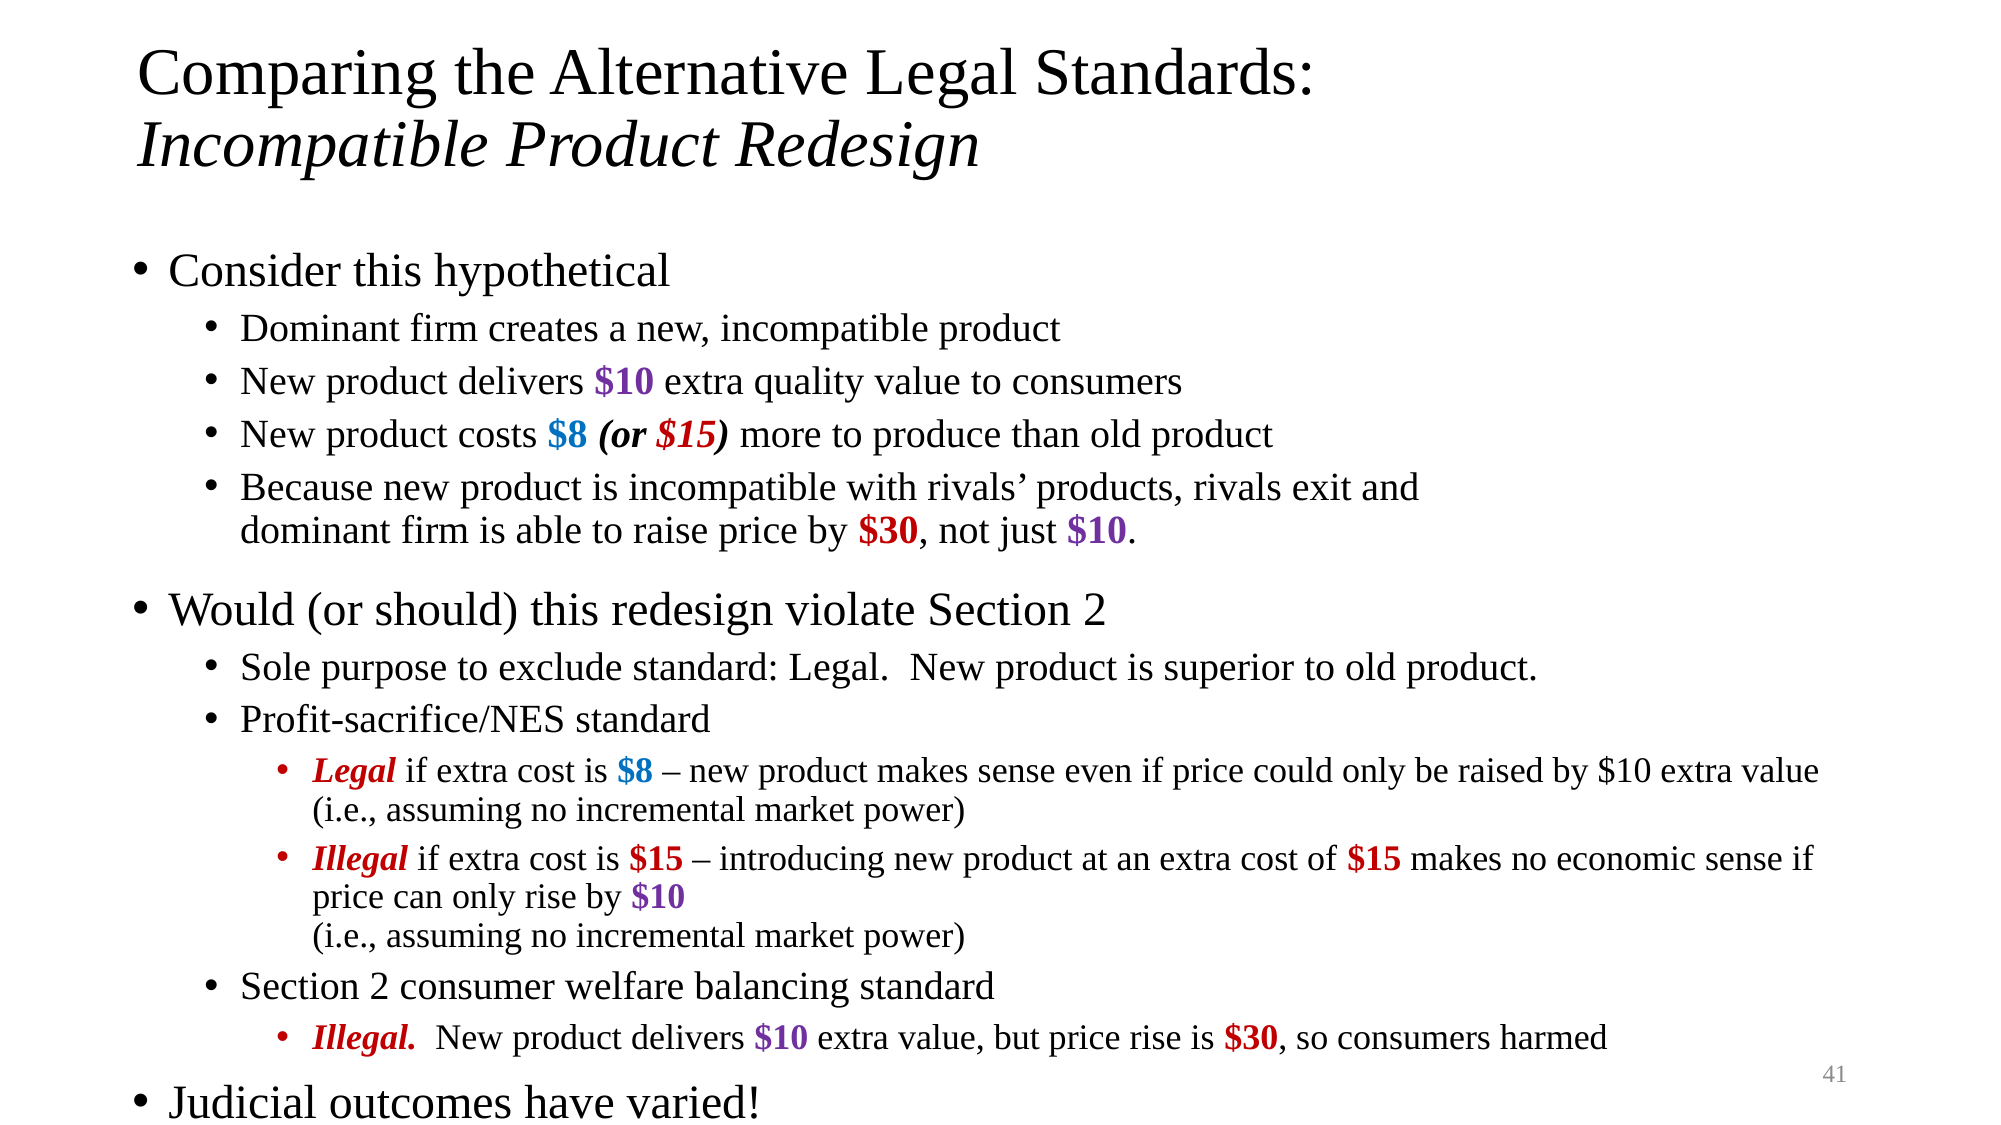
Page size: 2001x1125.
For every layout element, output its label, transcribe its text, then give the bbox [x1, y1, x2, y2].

title Comparing the Alternative Legal Standards: Incompatible Product Redesign [122, 0, 1848, 218]
slide_number 41 [1412, 1042, 1863, 1103]
list Consider this hypothetical Dominant firm creates a new, incompatible product New product delivers $10 extra quality value to consumers New product costs $8 (or $15) more to produce than old product Because new product is incompatible with rivals’ products, rivals exit and dominant firm is able to raise price by $30, not just $10. Would (or should) this redesign violate Section 2 Sole purpose to exclude standard: Legal. New product is superior to old product. Profit-sacrifice/NES standard Legal if extra cost is $8 – new product makes sense even if price could only be raised by $10 extra value (i.e., assuming no incremental market power) Illegal if extra cost is $15 – introducing new product at an extra cost of $15 makes no economic sense if price can only rise by $10 (i.e., assuming no incremental market power) Section 2 consumer welfare balancing standard Illegal. New product delivers $10 extra value, but price rise is $30, so consumers harmed Judicial outcomes have varied! [117, 237, 1853, 1125]
